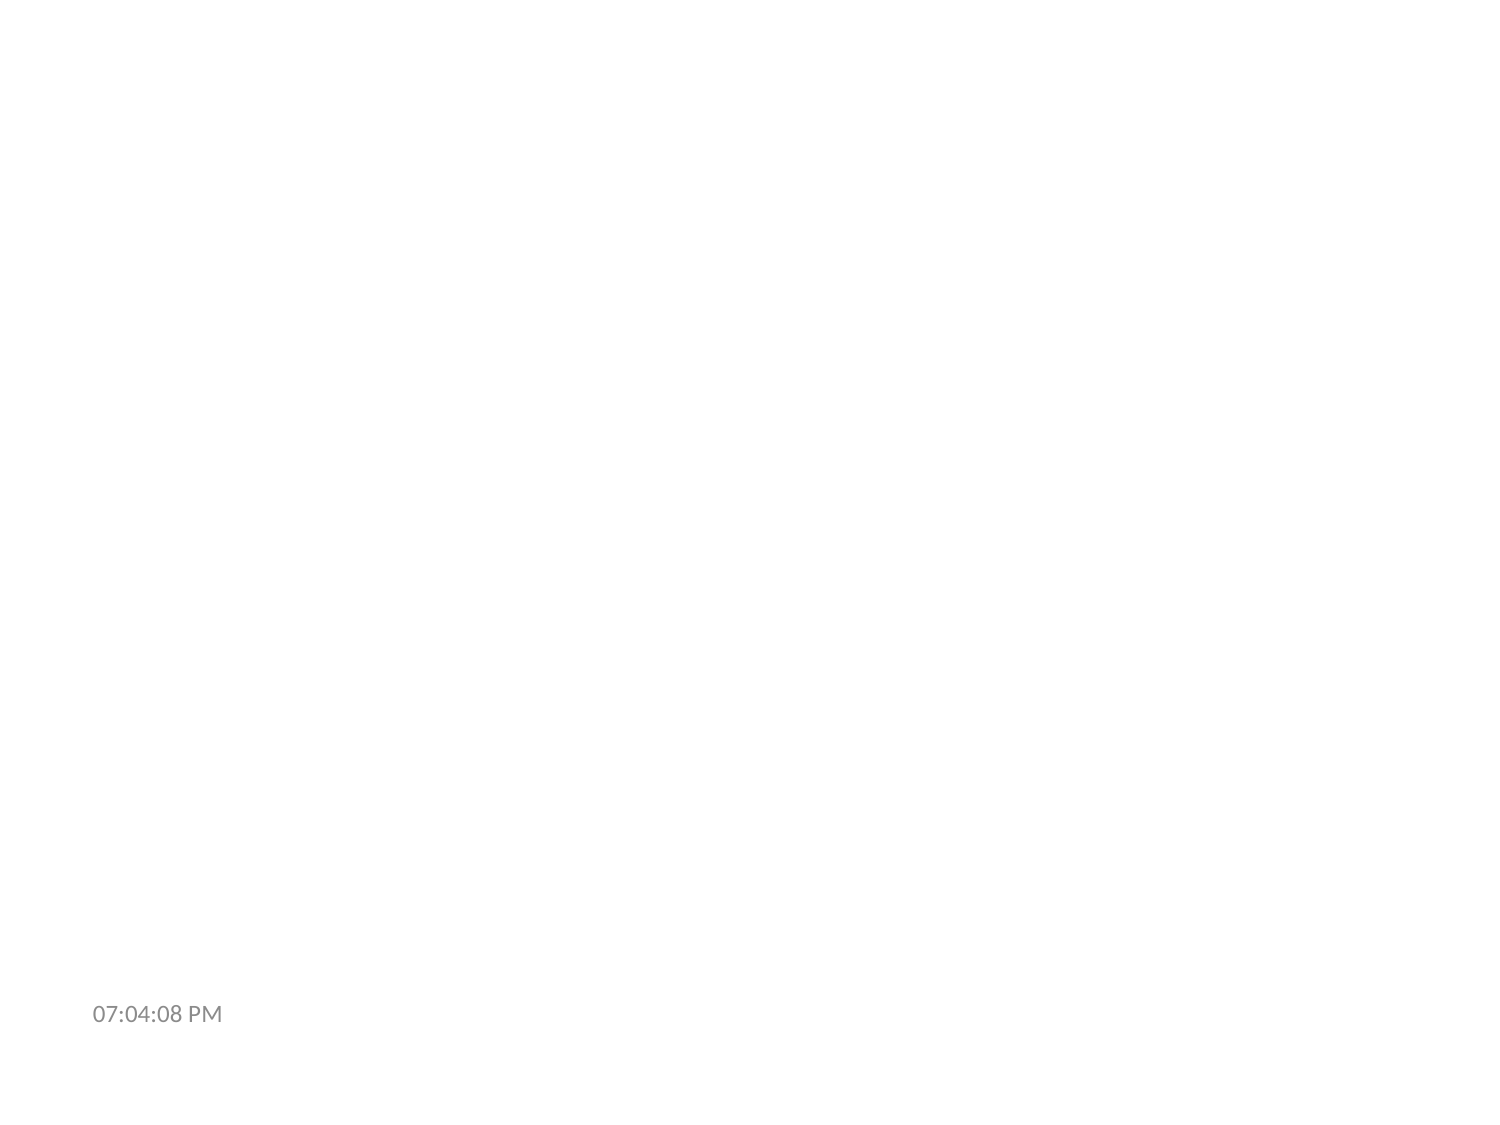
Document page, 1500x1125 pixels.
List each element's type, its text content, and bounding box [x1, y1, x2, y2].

text_box 3:35:09 PM [77, 982, 428, 1043]
